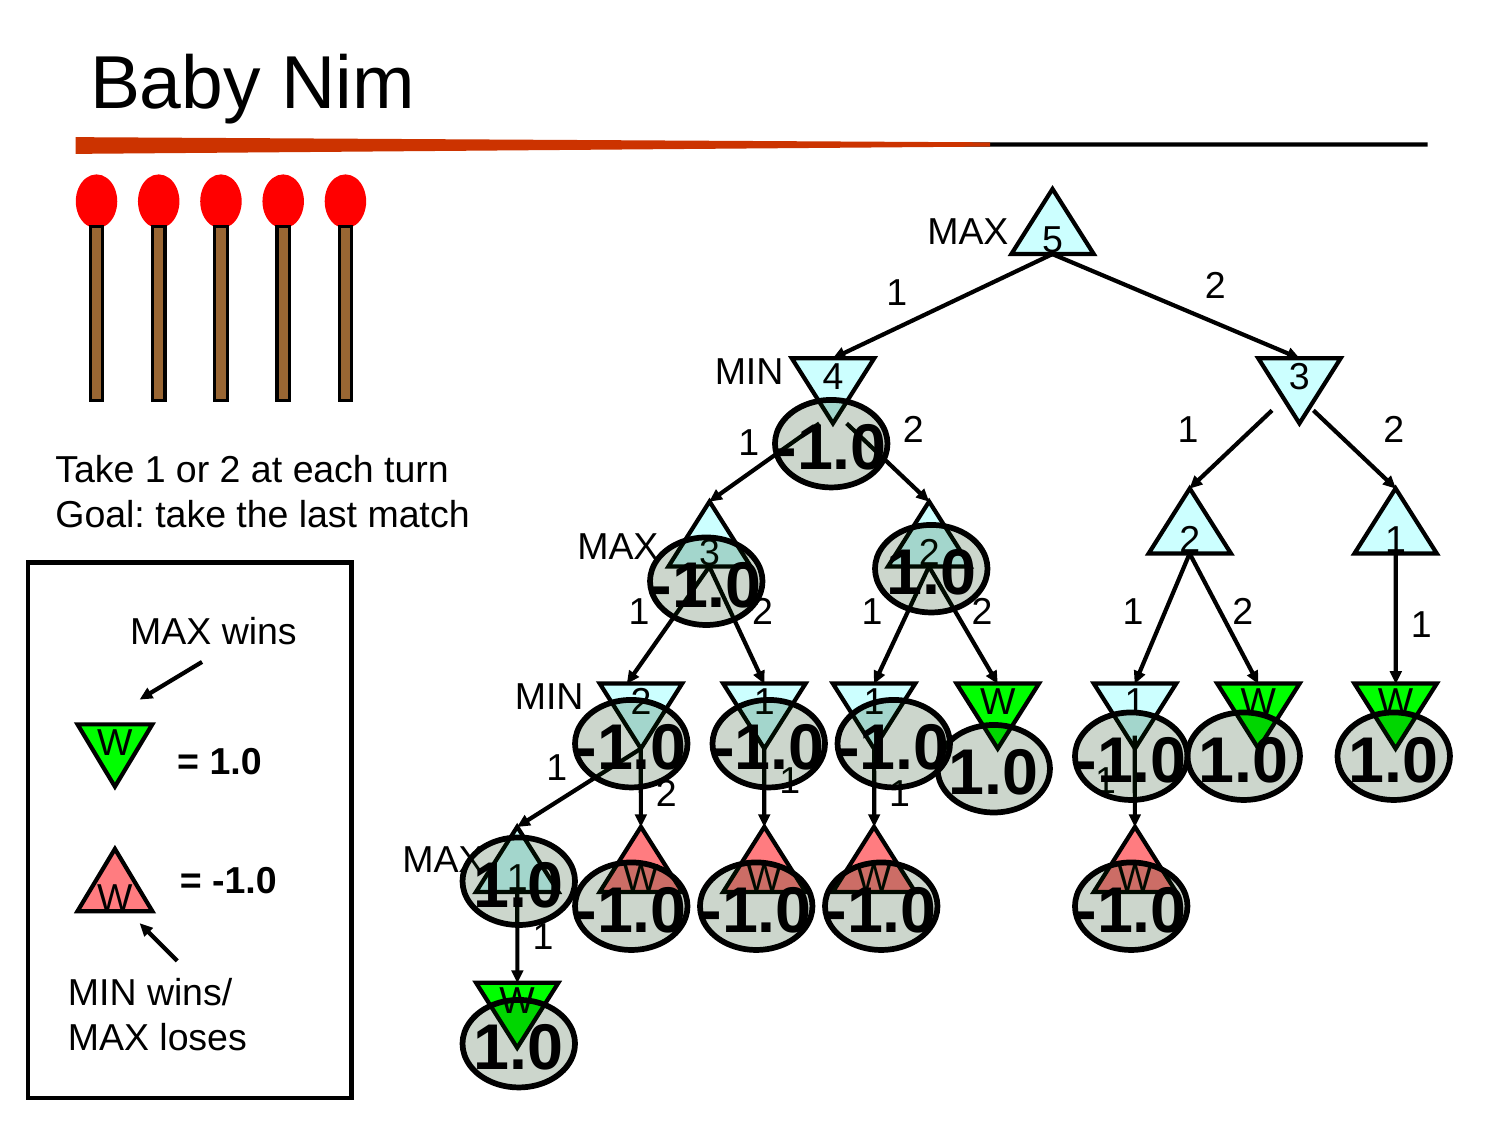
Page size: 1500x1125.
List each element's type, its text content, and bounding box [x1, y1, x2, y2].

text_box 1.0 [462, 859, 470, 904]
text_box [27, 562, 352, 1098]
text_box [139, 176, 178, 402]
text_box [475, 188, 1448, 1049]
text_box MAX [387, 827, 470, 888]
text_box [77, 176, 116, 402]
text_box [264, 176, 303, 402]
title Baby Nim [74, 24, 1426, 133]
text_box 1.0 [462, 1021, 573, 1088]
text_box Take 1 or 2 at each turn Goal: take the last match [40, 437, 470, 543]
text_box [326, 176, 365, 402]
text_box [202, 176, 240, 402]
